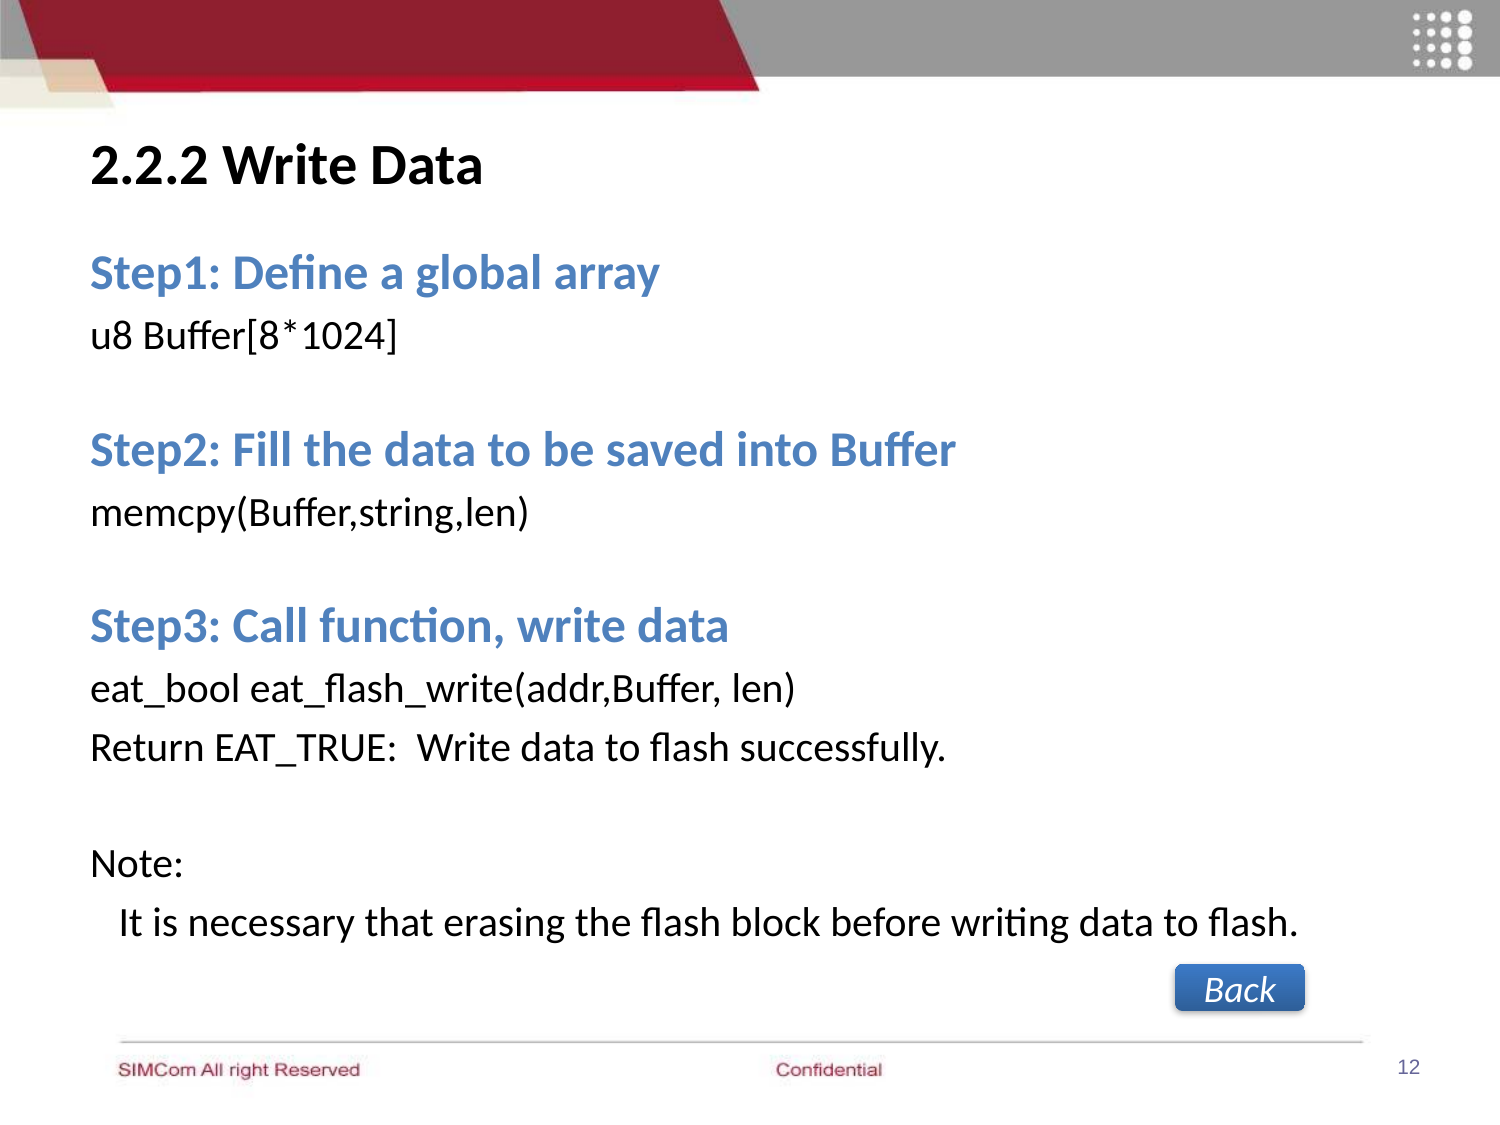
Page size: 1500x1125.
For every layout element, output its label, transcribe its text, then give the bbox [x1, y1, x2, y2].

picture [0, 0, 1500, 1125]
list Step1: Define a global array u8 Buffer[8*1024] Step2: Fill the data to be saved into Buffer memcpy(Buffer,string,len) Step3: Call function, write data eat_bool eat_flash_write(addr,Buffer, len) Return EAT_TRUE: Write data to flash successfully. Note: It is necessary that erasing the flash block before writing data to flash. [74, 231, 1426, 1036]
text_box Back [1175, 964, 1306, 1012]
title 2.2.2 Write Data [74, 89, 1426, 231]
